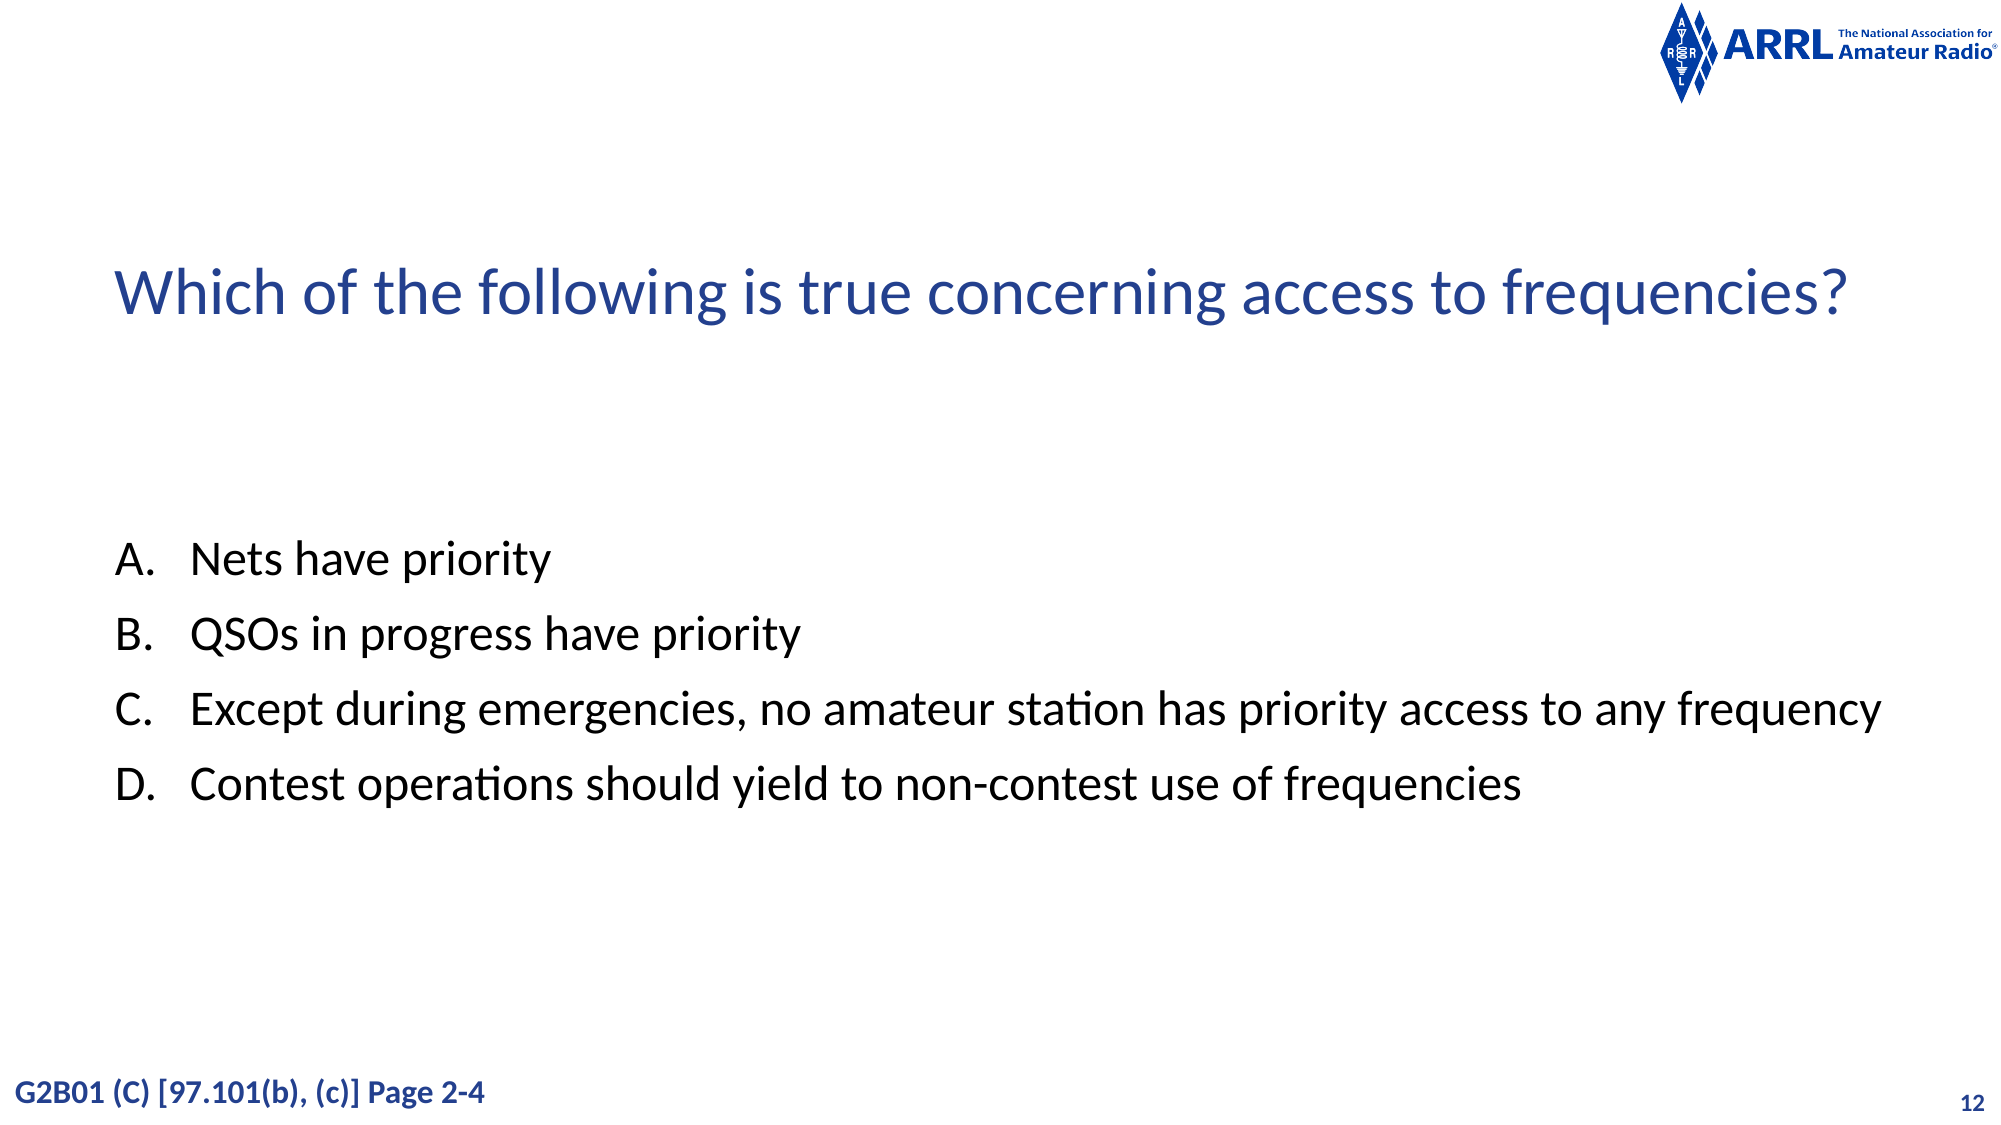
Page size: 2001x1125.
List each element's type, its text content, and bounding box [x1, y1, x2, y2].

picture [1658, 0, 1999, 106]
title Which of the following is true concerning access to frequencies? [99, 249, 1900, 388]
list Nets have priority QSOs in progress have priority Except during emergencies, no amateur station has priority access to any frequency Contest operations should yield to non-contest use of frequencies [99, 525, 1900, 1005]
text_box 12 [1899, 1079, 2000, 1125]
text_box G2B01 (C) [97.101(b), (c)] Page 2-4 [0, 1062, 1313, 1118]
